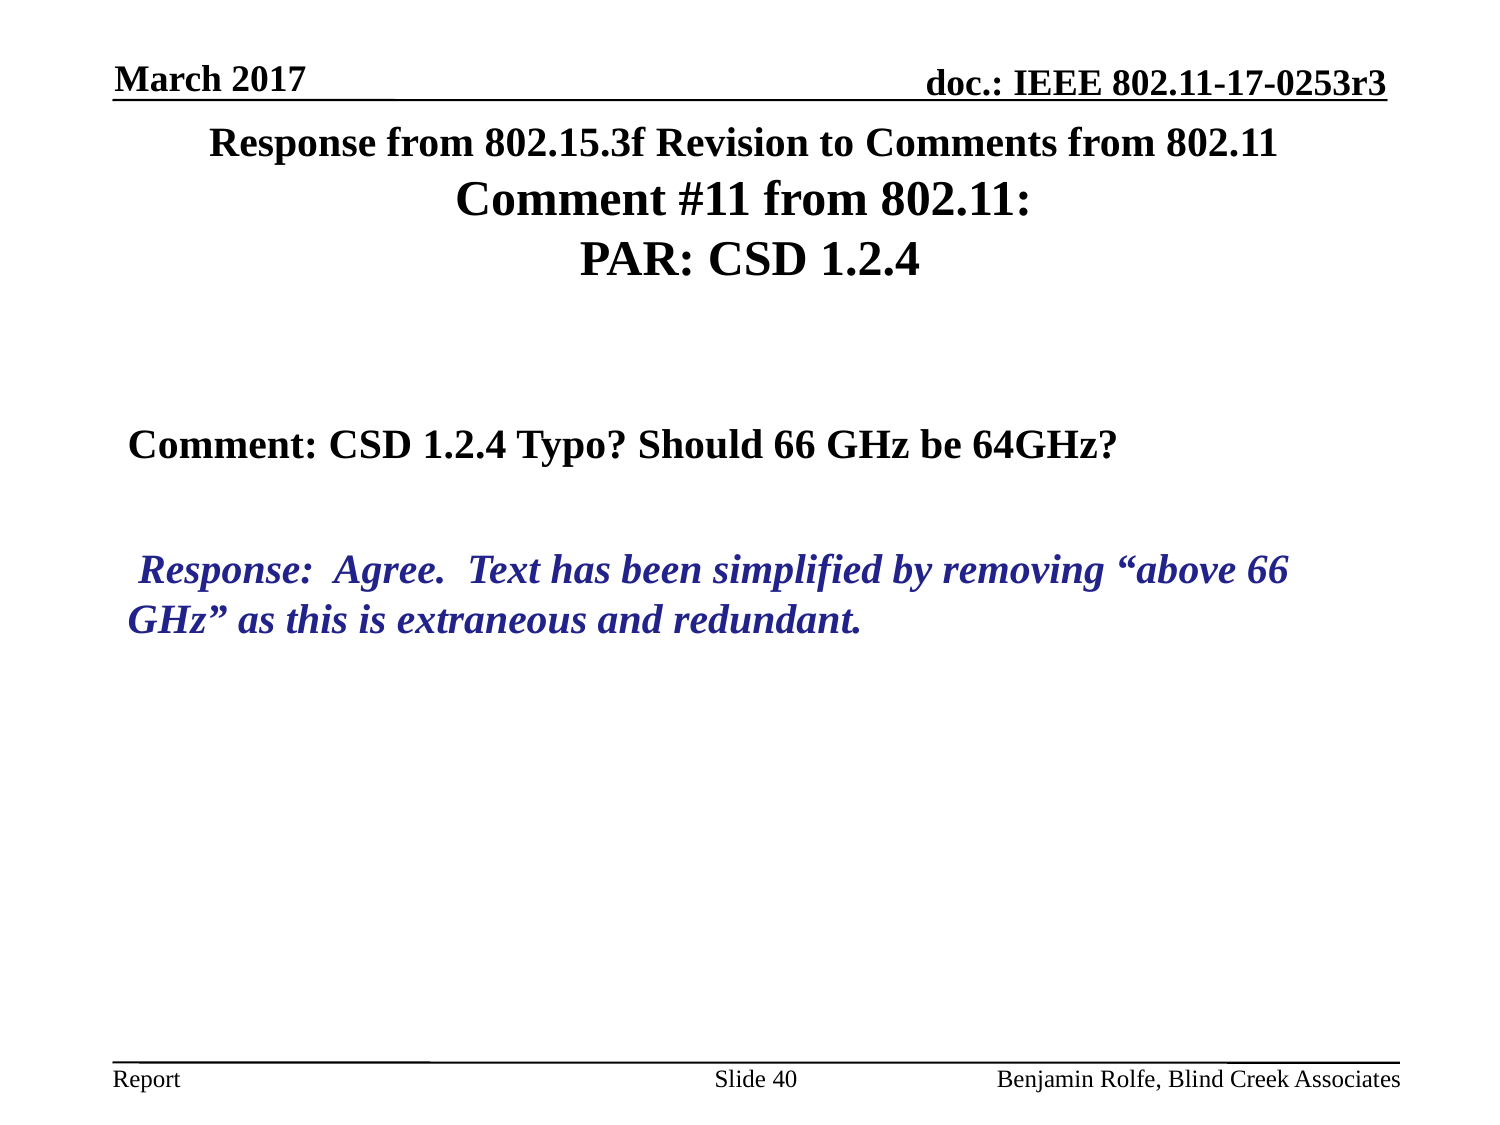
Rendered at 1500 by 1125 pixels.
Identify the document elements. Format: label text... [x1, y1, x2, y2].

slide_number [114, 54, 423, 100]
list Comment: CSD 1.2.4 Typo? Should 66 GHz be 64GHz? Response: Agree. Text has been simplified by removing “above 66 GHz” as this is extraneous and redundant. [112, 408, 1388, 974]
slide_number Slide 40 [712, 1061, 800, 1123]
footer Benjamin Rolfe, Blind Creek Associates [878, 1061, 1402, 1093]
title Response from 802.15.3f Revision to Comments from 802.11 Comment #11 from 802.11: PAR: CSD 1.2.4 [112, 112, 1388, 288]
